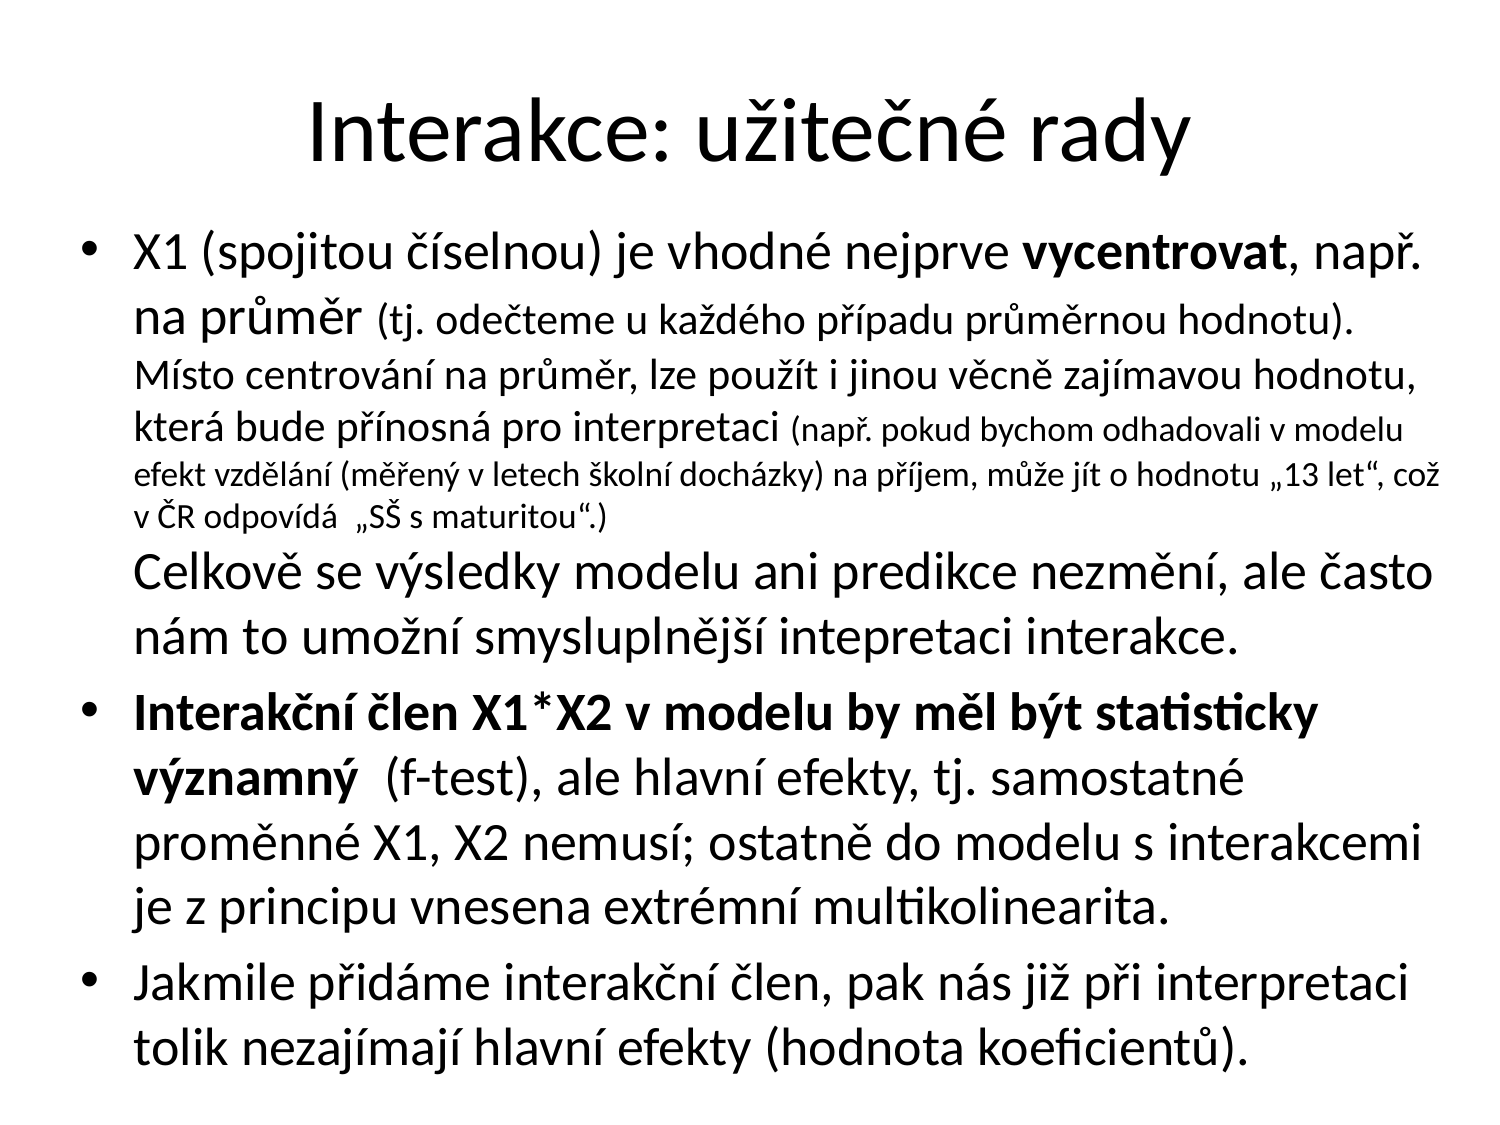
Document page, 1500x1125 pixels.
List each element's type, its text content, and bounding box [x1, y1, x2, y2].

title Interakce: užitečné rady [75, 30, 1425, 208]
list X1 (spojitou číselnou) je vhodné nejprve vycentrovat, např. na průměr (tj. odečteme u každého případu průměrnou hodnotu). Místo centrování na průměr, lze použít i jinou věcně zajímavou hodnotu, která bude přínosná pro interpretaci (např. pokud bychom odhadovali v modelu efekt vzdělání (měřený v letech školní docházky) na příjem, může jít o hodnotu „13 let“, což v ČR odpovídá „SŠ s maturitou“.) Celkově se výsledky modelu ani predikce nezmění, ale často nám to umožní smysluplnější intepretaci interakce. Interakční člen X1*X2 v modelu by měl být statisticky významný (f-test), ale hlavní efekty, tj. samostatné proměnné X1, X2 nemusí; ostatně do modelu s interakcemi je z principu vnesena extrémní multikolinearita. Jakmile přidáme interakční člen, pak nás již při interpretaci tolik nezajímají hlavní efekty (hodnota koeficientů). [64, 208, 1471, 1094]
